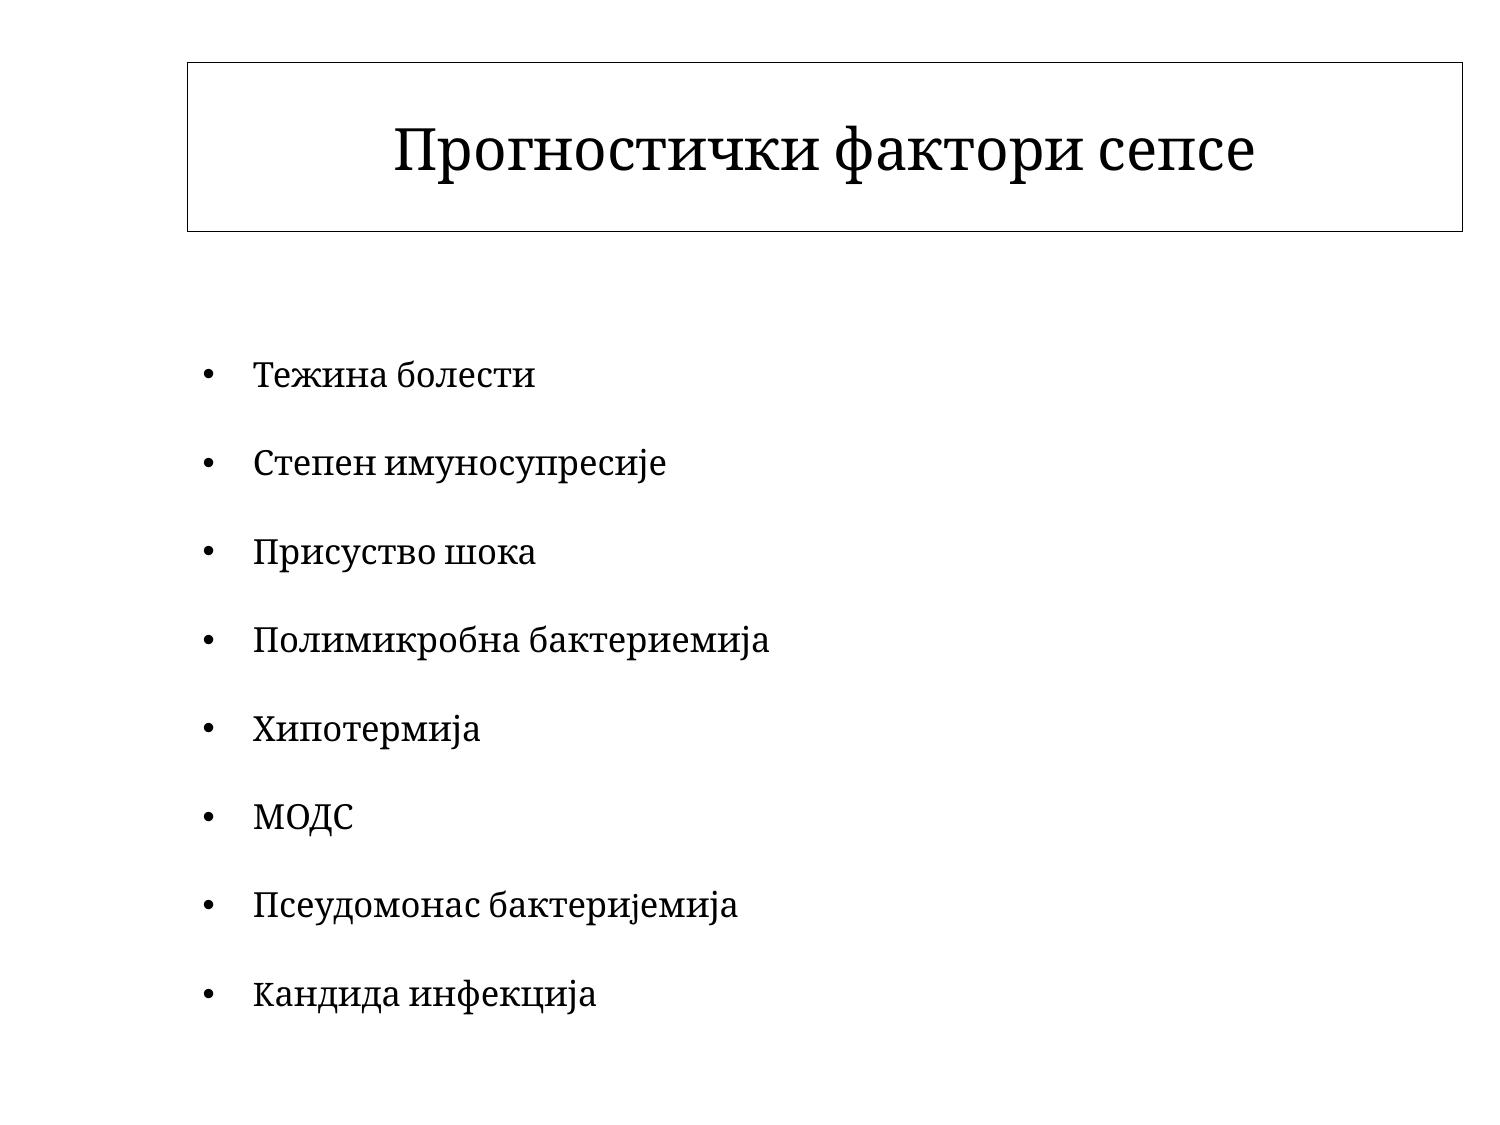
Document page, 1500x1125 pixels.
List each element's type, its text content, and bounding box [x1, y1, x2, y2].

title Прогностички фактори сепсе [187, 62, 1463, 232]
list Тежина болести Степен имуносупресије Присуство шока Полимикробна бактериемија Хипотермија МОДС Псеудомонас бактериjемија Kандида инфекција [187, 349, 1463, 1025]
